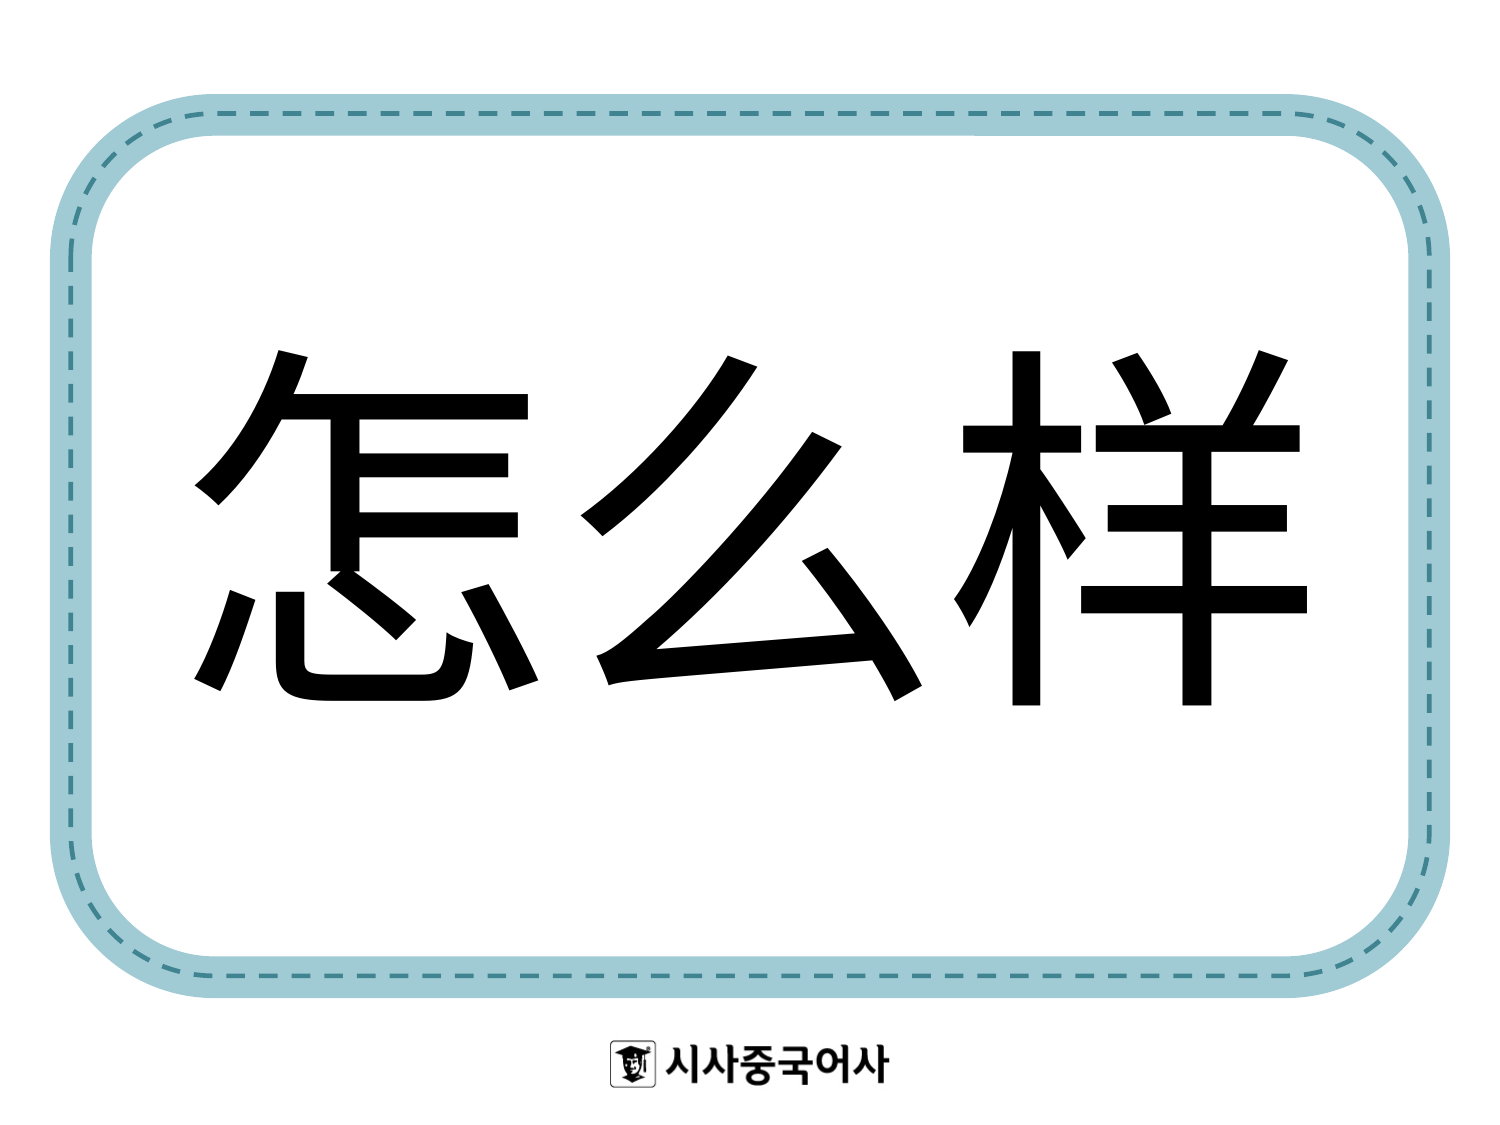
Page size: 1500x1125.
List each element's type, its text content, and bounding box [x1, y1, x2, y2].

text_box 怎么样 [145, 189, 1354, 853]
picture [602, 1034, 898, 1094]
